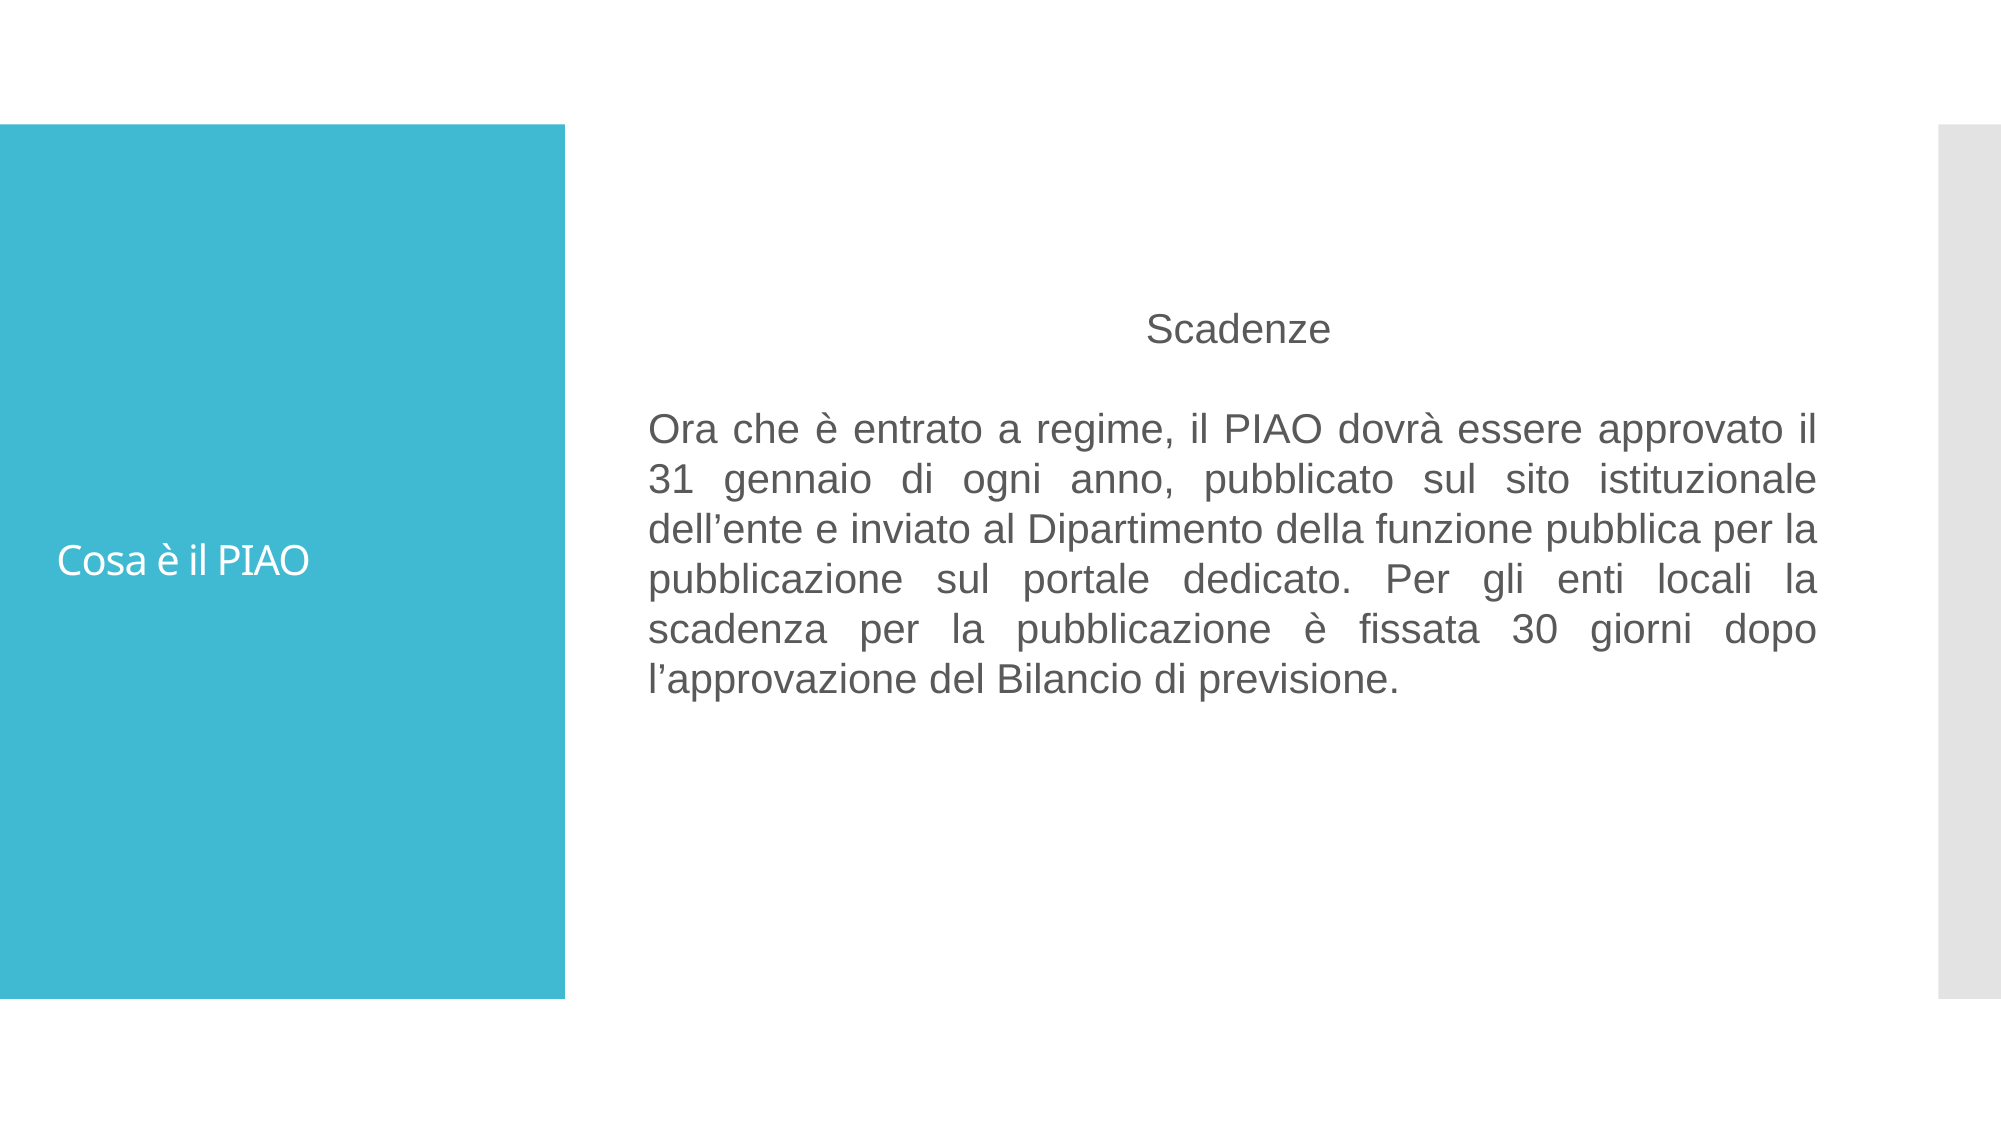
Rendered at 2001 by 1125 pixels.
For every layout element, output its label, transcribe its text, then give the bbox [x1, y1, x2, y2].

list Scadenze Ora che è entrato a regime, il PIAO dovrà essere approvato il 31 gennaio di ogni anno, pubblicato sul sito istituzionale dell’ente e inviato al Dipartimento della funzione pubblica per la pubblicazione sul portale dedicato. Per gli enti locali la scadenza per la pubblicazione è fissata 30 giorni dopo l’approvazione del Bilancio di previsione. [632, 141, 1834, 982]
title Cosa è il PIAO [41, 184, 525, 939]
